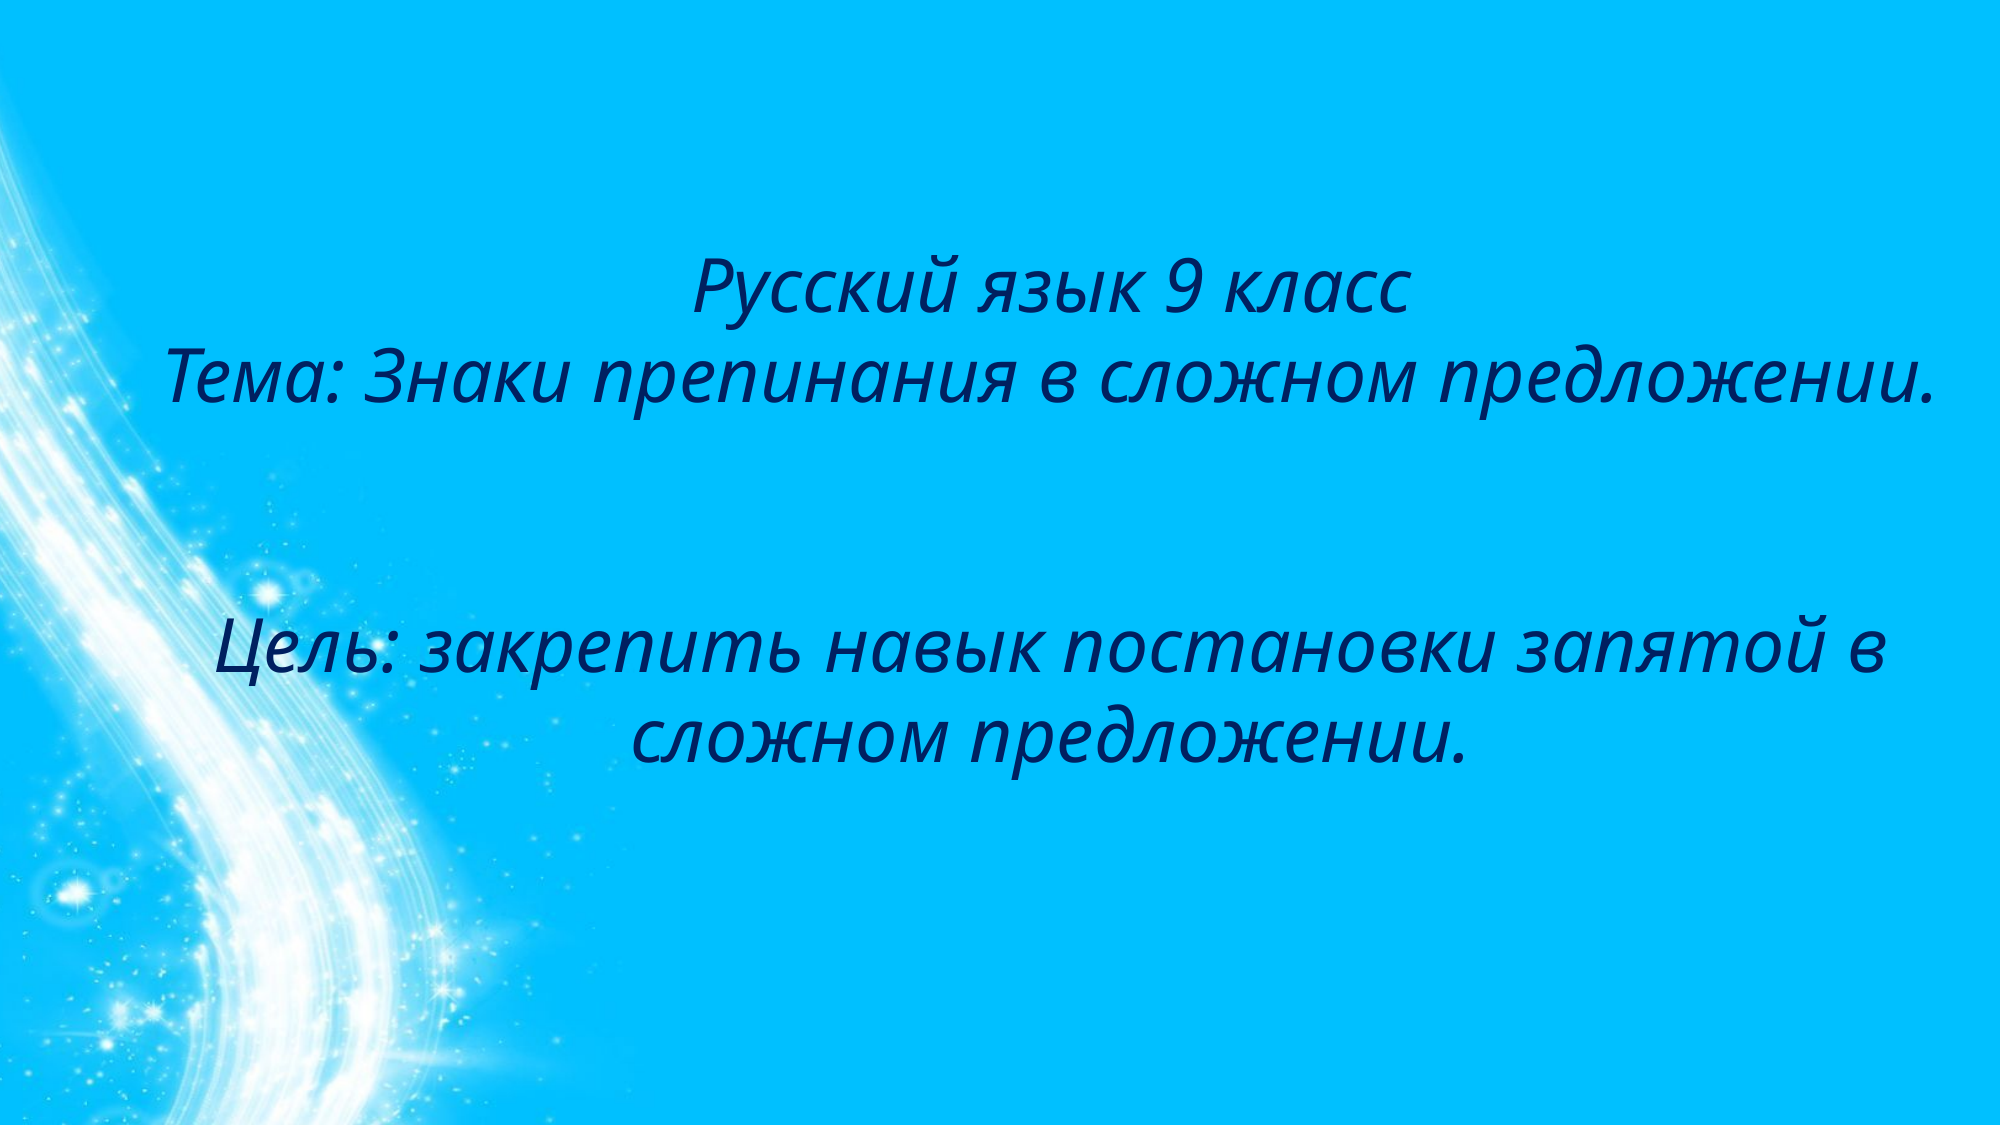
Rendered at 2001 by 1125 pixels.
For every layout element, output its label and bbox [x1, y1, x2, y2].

list [0, 0, 2000, 1125]
